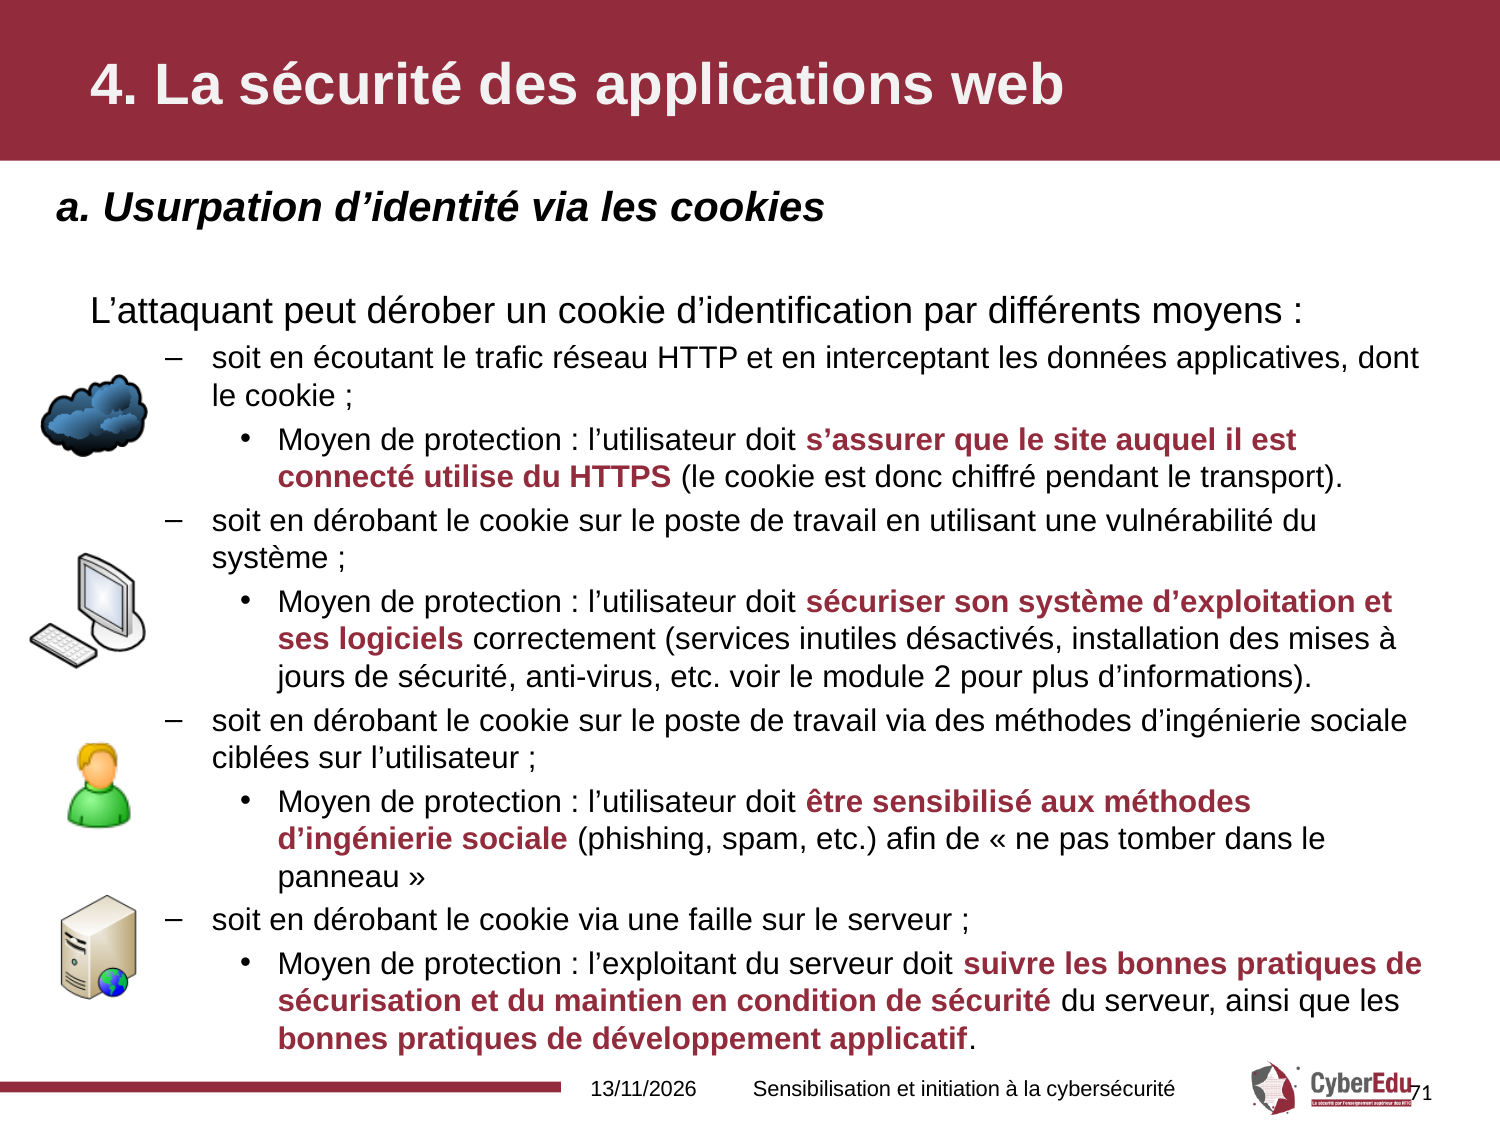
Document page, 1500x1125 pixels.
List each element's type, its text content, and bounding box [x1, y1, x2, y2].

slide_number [561, 1057, 727, 1118]
list L’attaquant peut dérober un cookie d’identification par différents moyens : soit en écoutant le trafic réseau HTTP et en interceptant les données applicatives, dont le cookie ; Moyen de protection : l’utilisateur doit s’assurer que le site auquel il est connecté utilise du HTTPS (le cookie est donc chiffré pendant le transport). soit en dérobant le cookie sur le poste de travail en utilisant une vulnérabilité du système ; Moyen de protection : l’utilisateur doit sécuriser son système d’exploitation et ses logiciels correctement (services inutiles désactivés, installation des mises à jours de sécurité, anti-virus, etc. voir le module 2 pour plus d’informations). soit en dérobant le cookie sur le poste de travail via des méthodes d’ingénierie sociale ciblées sur l’utilisateur ; Moyen de protection : l’utilisateur doit être sensibilisé aux méthodes d’ingénierie sociale (phishing, spam, etc.) afin de « ne pas tomber dans le panneau » soit en dérobant le cookie via une faille sur le serveur ; Moyen de protection : l’exploitant du serveur doit suivre les bonnes pratiques de sécurisation et du maintien en condition de sécurité du serveur, ainsi que les bonnes pratiques de développement applicatif. [75, 278, 1447, 1035]
picture [59, 894, 137, 1000]
footer Sensibilisation et initiation à la cybersécurité [738, 1057, 1236, 1118]
picture [29, 552, 146, 669]
picture [40, 374, 148, 457]
picture [1246, 1060, 1412, 1115]
title 4. La sécurité des applications web [75, 1, 1425, 161]
text_box a. Usurpation d’identité via les cookies [41, 172, 1471, 268]
picture [52, 740, 144, 832]
